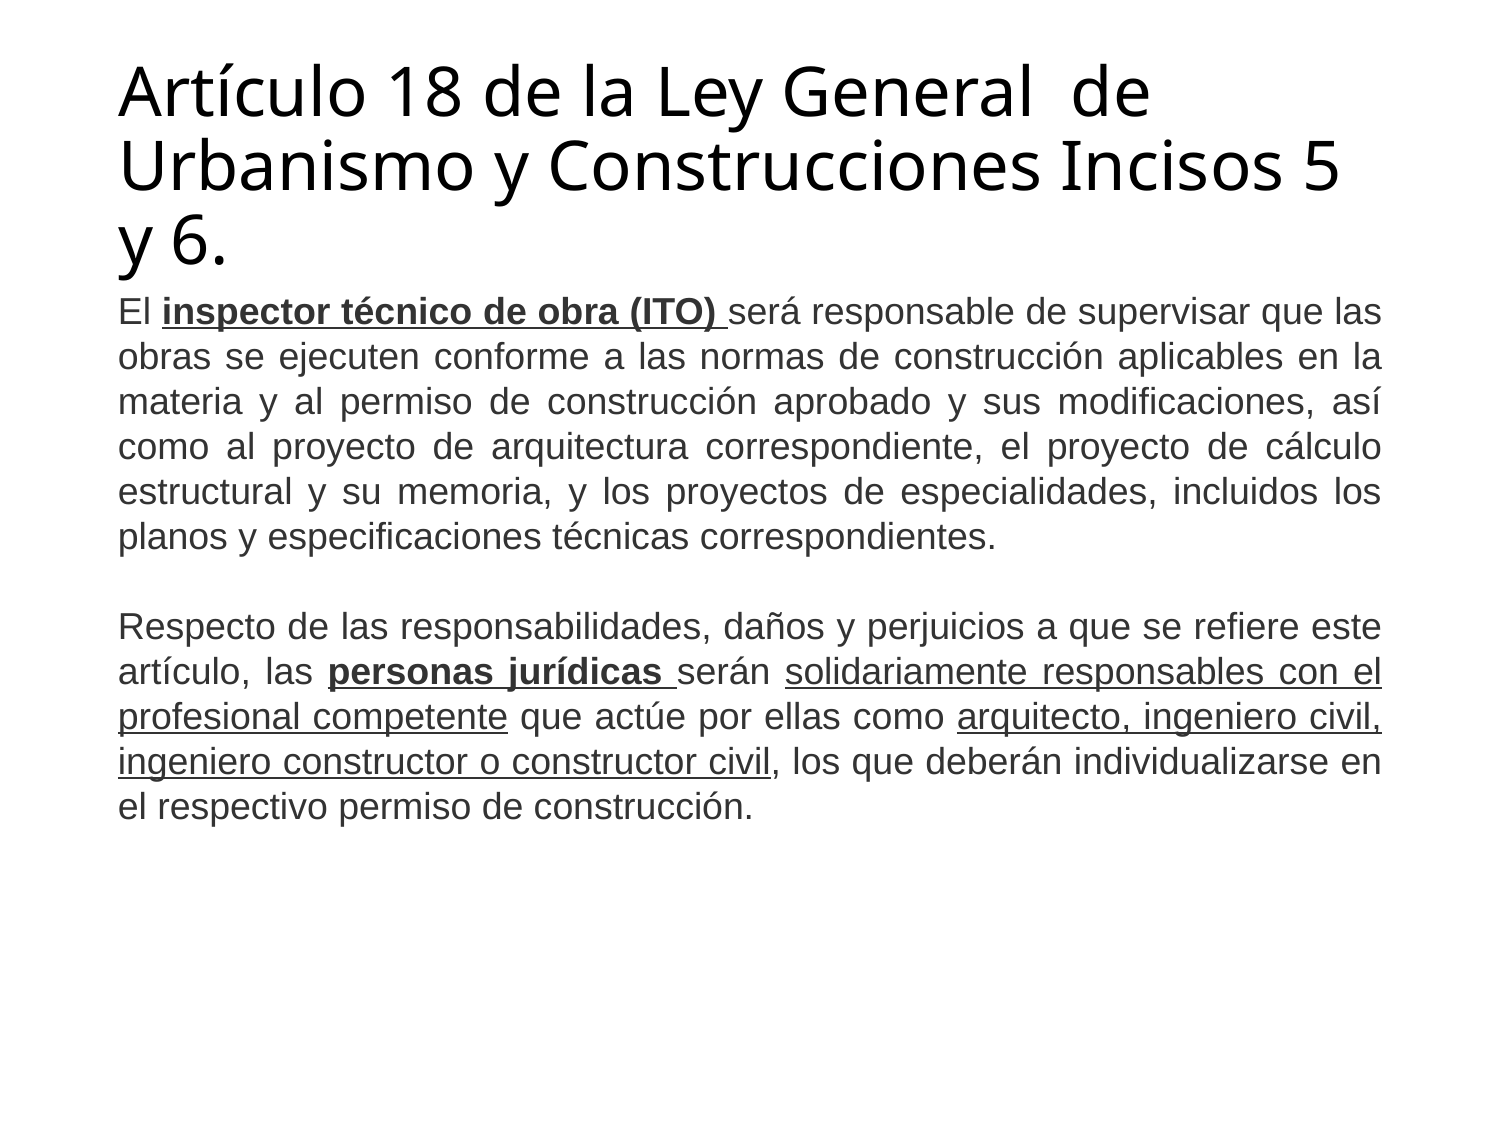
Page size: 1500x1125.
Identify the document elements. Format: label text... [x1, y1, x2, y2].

title Artículo 18 de la Ley General de Urbanismo y Construcciones Incisos 5 y 6. [103, 59, 1397, 278]
text_box El inspector técnico de obra (ITO) será responsable de supervisar que las obras se ejecuten conforme a las normas de construcción aplicables en la materia y al permiso de construcción aprobado y sus modificaciones, así como al proyecto de arquitectura correspondiente, el proyecto de cálculo estructural y su memoria, y los proyectos de especialidades, incluidos los planos y especificaciones técnicas correspondientes. Respecto de las responsabilidades, daños y perjuicios a que se refiere este artículo, las personas jurídicas serán solidariamente responsables con el profesional competente que actúe por ellas como arquitecto, ingeniero civil, ingeniero constructor o constructor civil, los que deberán individualizarse en el respectivo permiso de construcción. [103, 279, 1397, 835]
